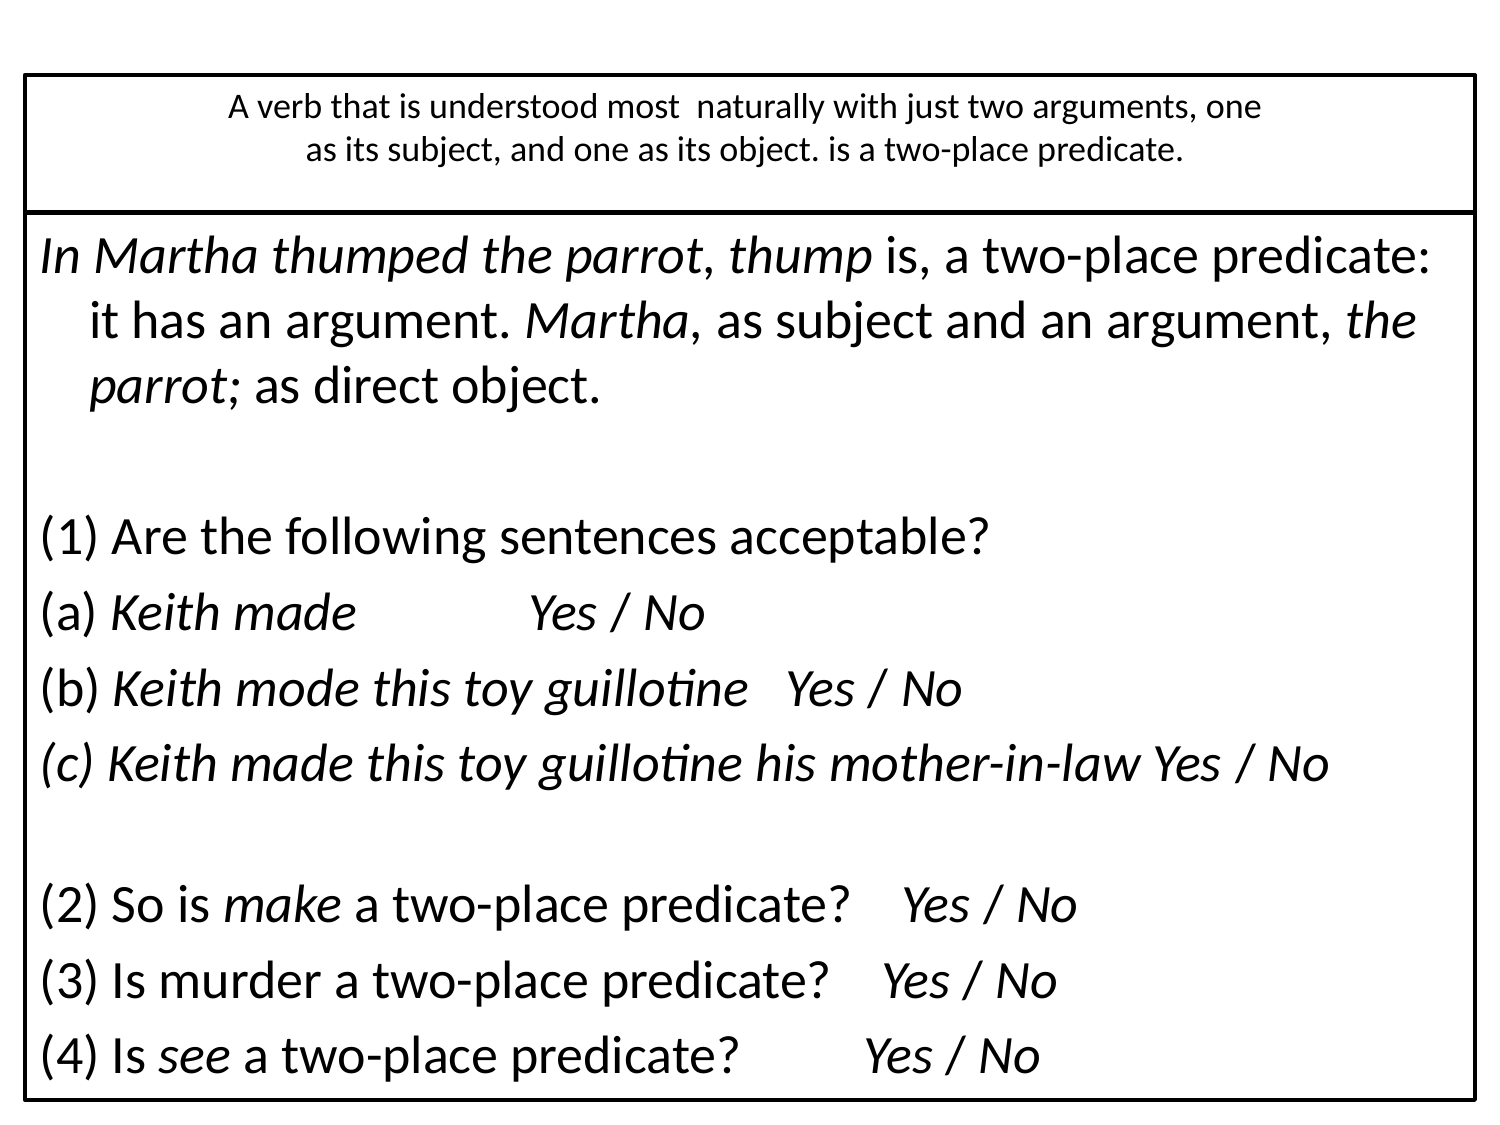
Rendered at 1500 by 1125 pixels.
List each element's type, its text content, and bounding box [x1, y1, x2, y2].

title A verb that is understood most naturally with just two arguments, one as its subject, and one as its object. is a two-place predicate. [23, 73, 1477, 210]
list In Martha thumped the parrot, thump is, a two-place predicate: it has an argument. Martha, as subject and an argument, the parrot; as direct object. (1) Are the following sentences acceptable? (a) Keith made Yes / No (b) Keith mode this toy guillotine Yes / No (c) Keith made this toy guillotine his mother-in-law Yes / No (2) So is make a two-place predicate? Yes / No (3) Is murder a two-place predicate? Yes / No (4) Is see a two-place predicate? Yes / No [23, 210, 1477, 1102]
